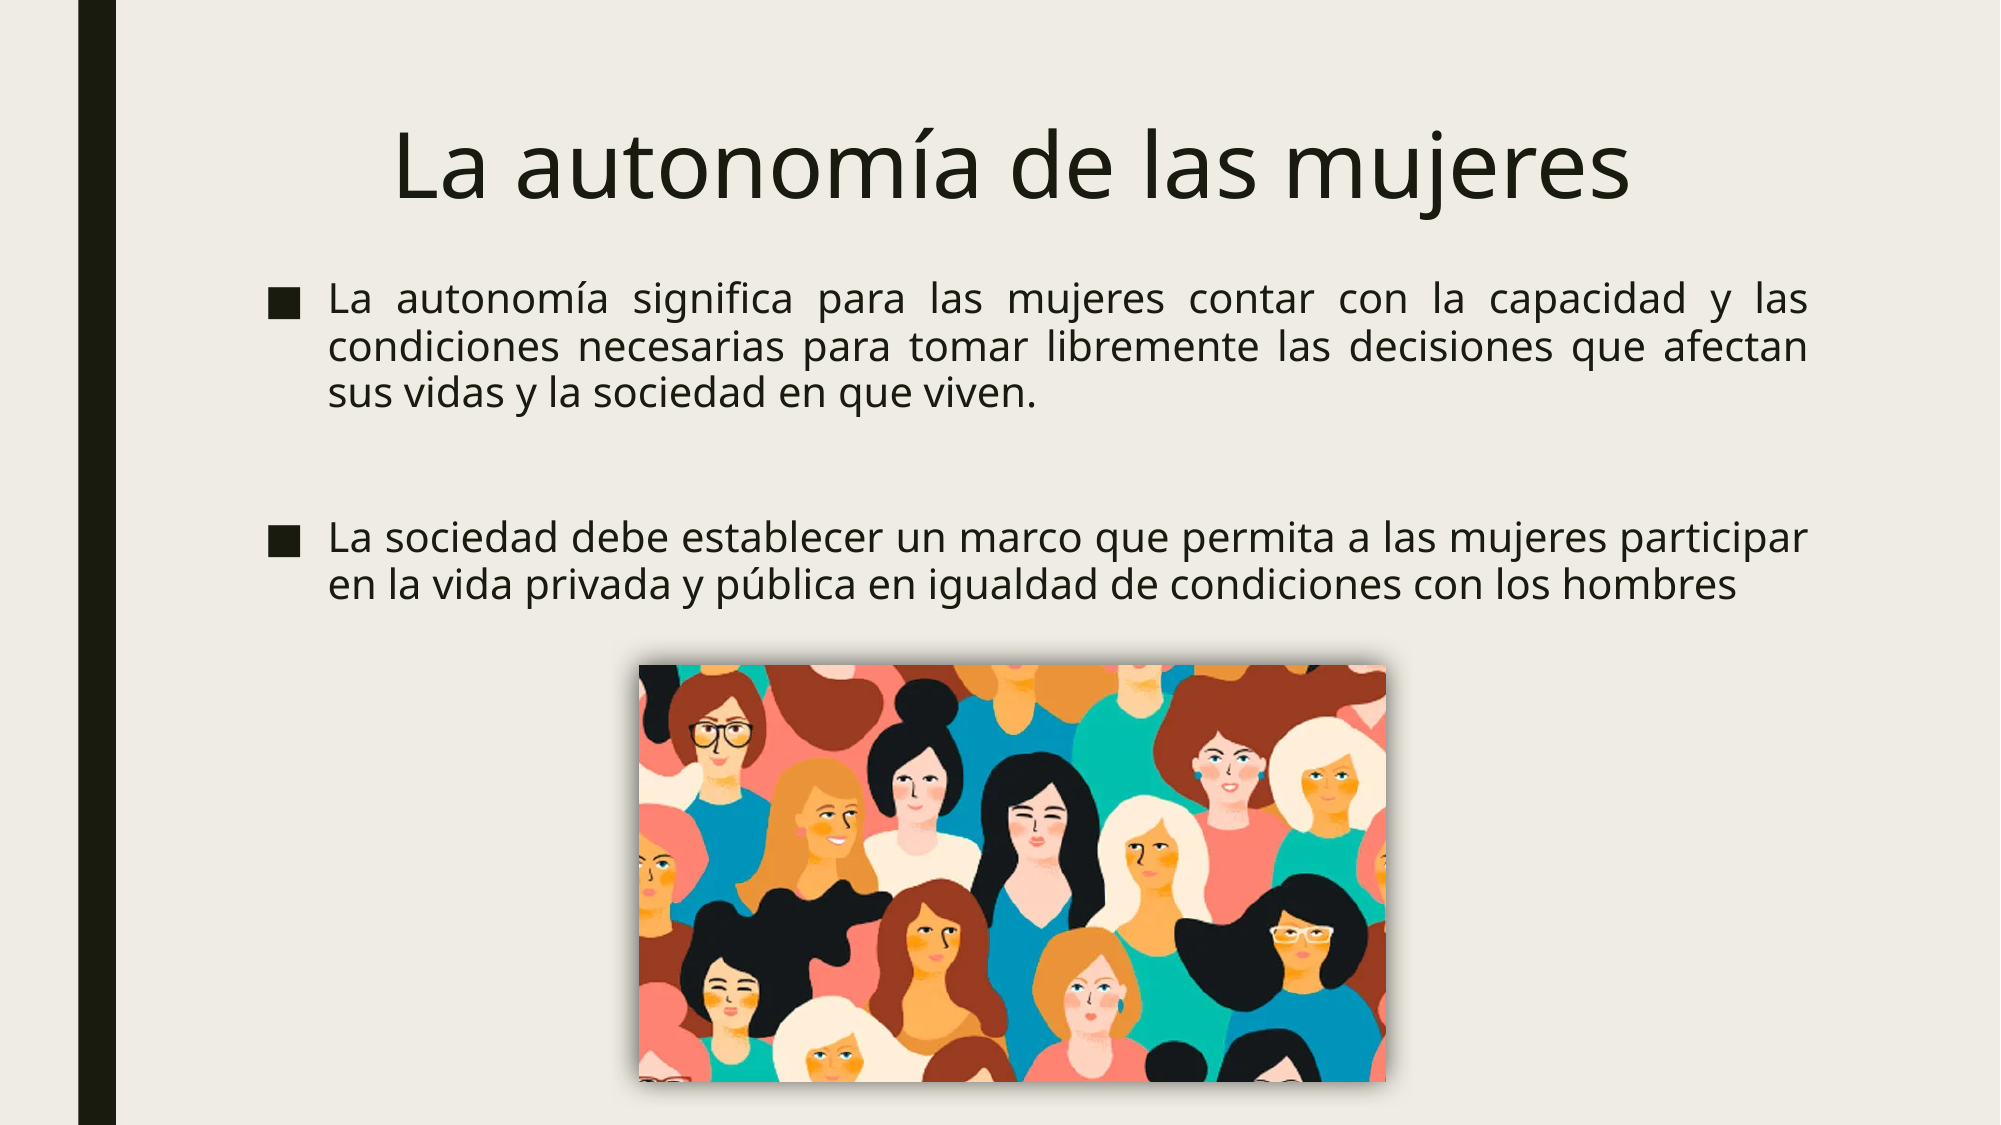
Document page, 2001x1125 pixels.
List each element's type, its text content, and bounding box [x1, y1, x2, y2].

list La autonomía significa para las mujeres contar con la capacidad y las condiciones necesarias para tomar libremente las decisiones que afectan sus vidas y la sociedad en que viven. La sociedad debe establecer un marco que permita a las mujeres participar en la vida privada y pública en igualdad de condiciones con los hombres [249, 268, 1825, 857]
picture [639, 665, 1386, 1082]
title La autonomía de las mujeres [225, 112, 1800, 357]
